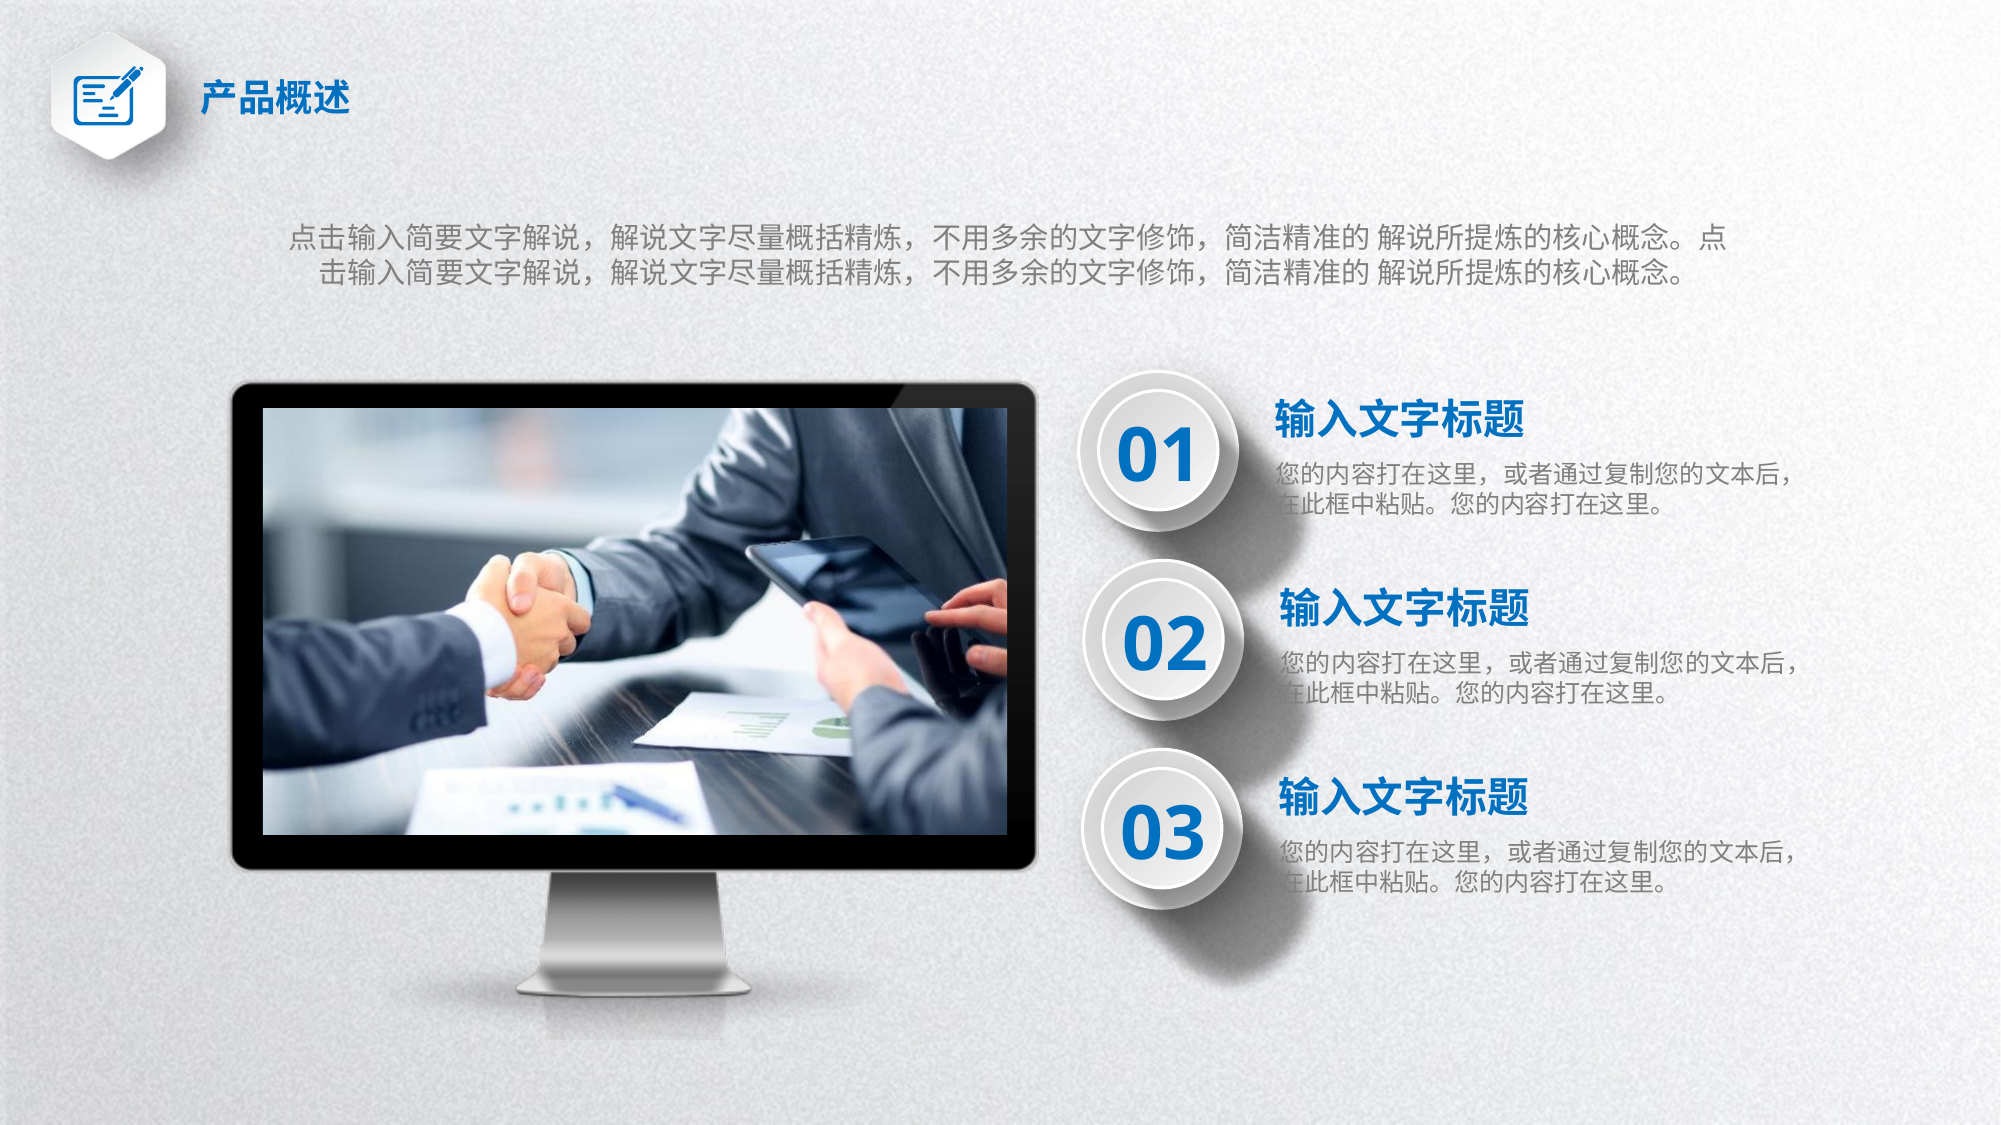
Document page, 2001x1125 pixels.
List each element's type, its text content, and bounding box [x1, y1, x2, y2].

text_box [1259, 385, 1822, 528]
text_box 产品概述 [191, 66, 366, 127]
text_box 点击输入简要文字解说，解说文字尽量概括精炼，不用多余的文字修饰，简洁精准的 解说所提炼的核心概念。点击输入简要文字解说，解说文字尽量概括精炼，不用多余的文字修饰，简洁精准的 解说所提炼的核心概念。 [279, 219, 1738, 290]
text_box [1078, 358, 1296, 552]
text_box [1082, 736, 1300, 1012]
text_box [1083, 547, 1301, 737]
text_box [1264, 573, 1827, 717]
picture [0, 0, 2001, 1125]
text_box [1263, 762, 1826, 906]
